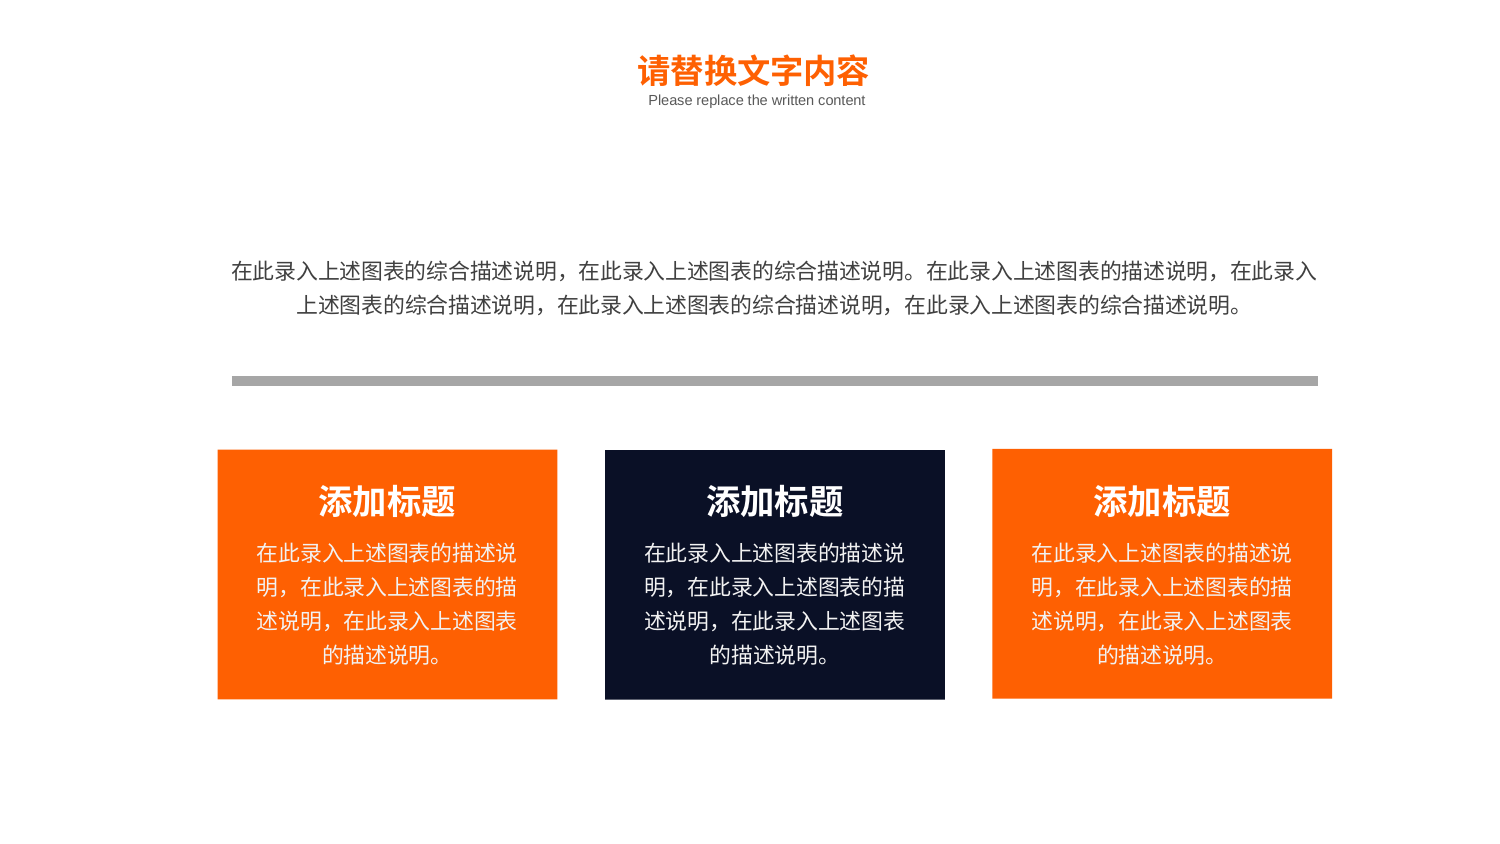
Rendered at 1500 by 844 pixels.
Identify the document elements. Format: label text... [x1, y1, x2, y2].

text_box 在此录入上述图表的描述说明，在此录入上述图表的描述说明，在此录入上述图表的描述说明。 [625, 525, 925, 674]
text_box 添加标题 [695, 474, 855, 525]
text_box [991, 448, 1333, 700]
text_box 在此录入上述图表的描述说明，在此录入上述图表的描述说明，在此录入上述图表的描述说明。 [1012, 525, 1312, 674]
text_box 在此录入上述图表的综合描述说明，在此录入上述图表的综合描述说明。在此录入上述图表的描述说明，在此录入上述图表的综合描述说明，在此录入上述图表的综合描述说明，在此录入上述图表的综合描述说明。 [217, 244, 1333, 324]
text_box 添加标题 [307, 474, 468, 525]
text_box 添加标题 [1082, 474, 1243, 525]
text_box 在此录入上述图表的描述说明，在此录入上述图表的描述说明，在此录入上述图表的描述说明。 [237, 525, 537, 674]
text_box [217, 449, 558, 700]
text_box 请替换文字内容 [622, 42, 886, 98]
text_box Please replace the written content [633, 98, 881, 116]
text_box [604, 449, 946, 701]
